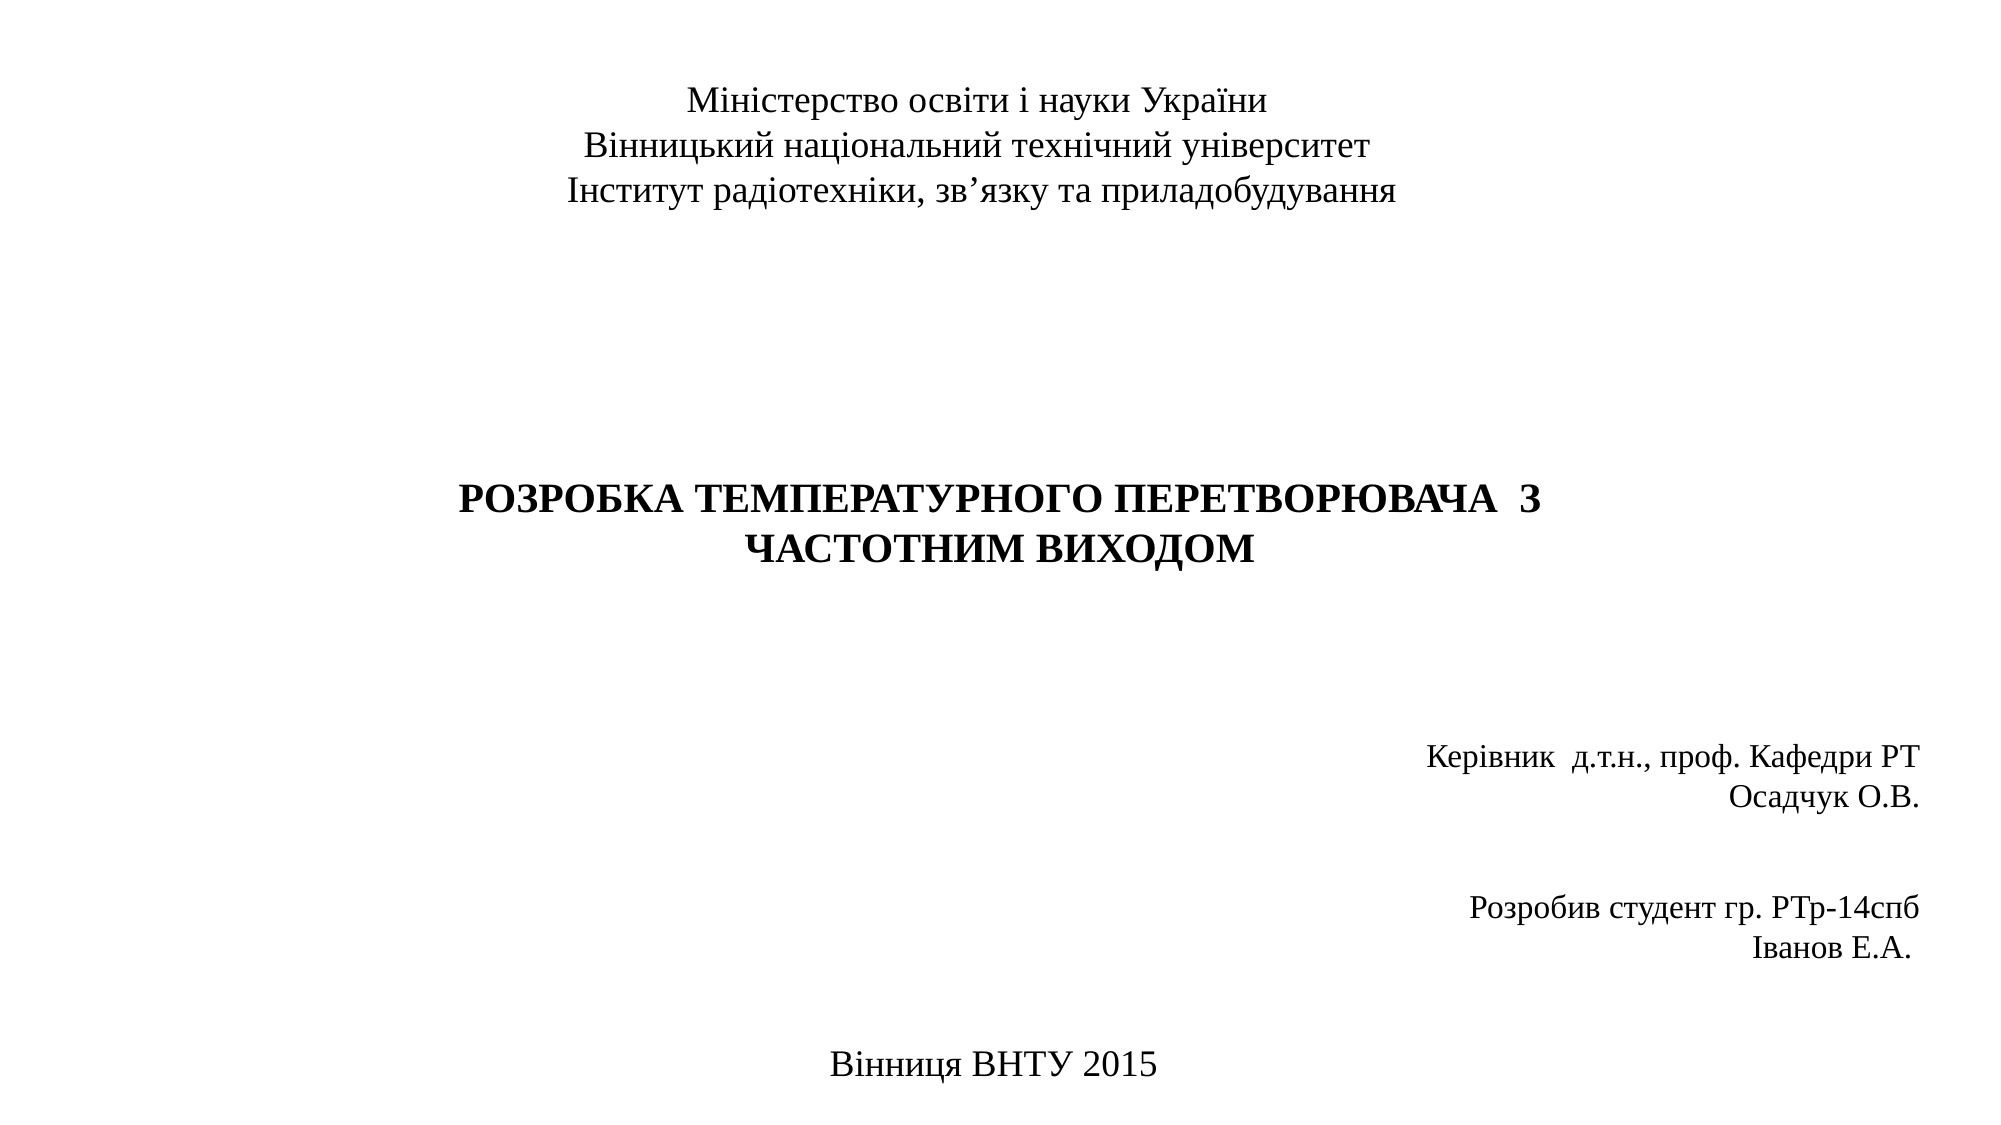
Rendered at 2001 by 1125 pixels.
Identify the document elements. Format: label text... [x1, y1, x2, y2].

text_box Керівник д.т.н., проф. Кафедри РТ Осадчук О.В. [1322, 727, 1936, 822]
text_box РОЗРОБКА ТЕМПЕРАТУРНОГО ПЕРЕТВОРЮВАЧА З ЧАСТОТНИМ ВИХОДОМ [319, 463, 1681, 578]
text_box Вінниця ВНТУ 2015 [814, 1031, 1173, 1092]
text_box Міністерство освіти і науки України Вінницький національний технічний університет Інститут радіотехніки, зв’язку та приладобудування [482, 67, 1482, 263]
text_box Розробив студент гр. РТр-14спб Іванов Е.А. [1422, 878, 1936, 973]
